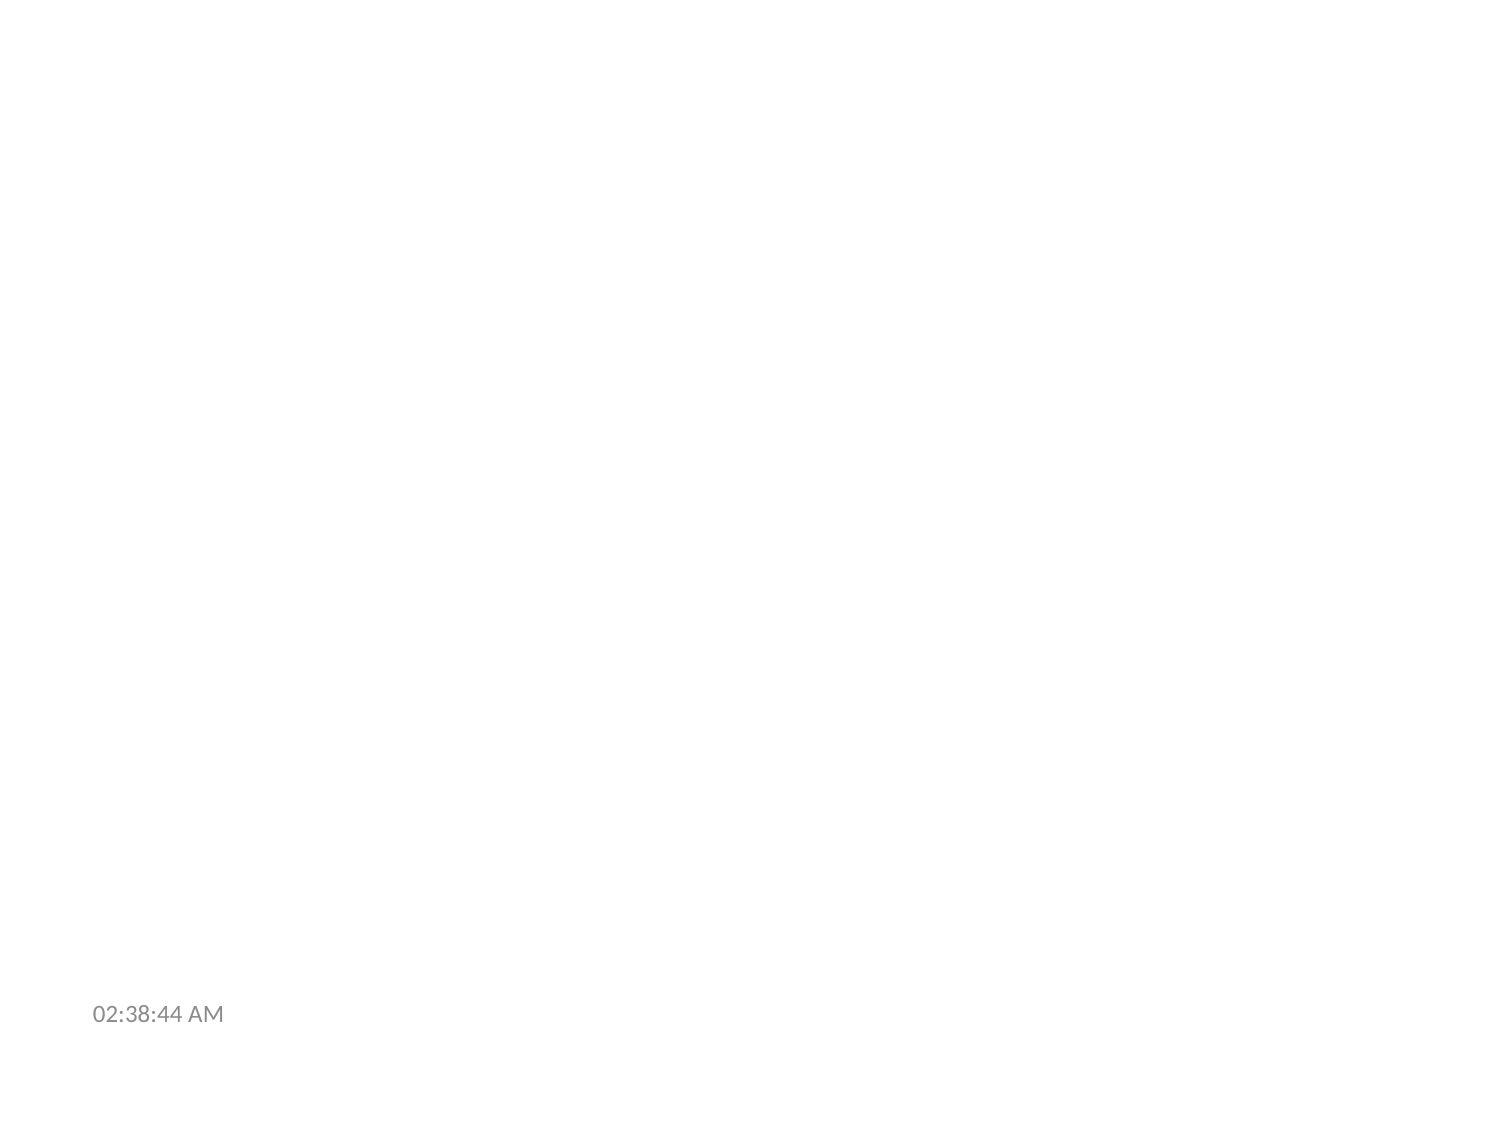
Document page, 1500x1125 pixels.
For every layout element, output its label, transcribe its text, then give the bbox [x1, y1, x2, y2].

text_box 3:35:09 PM [77, 982, 428, 1043]
